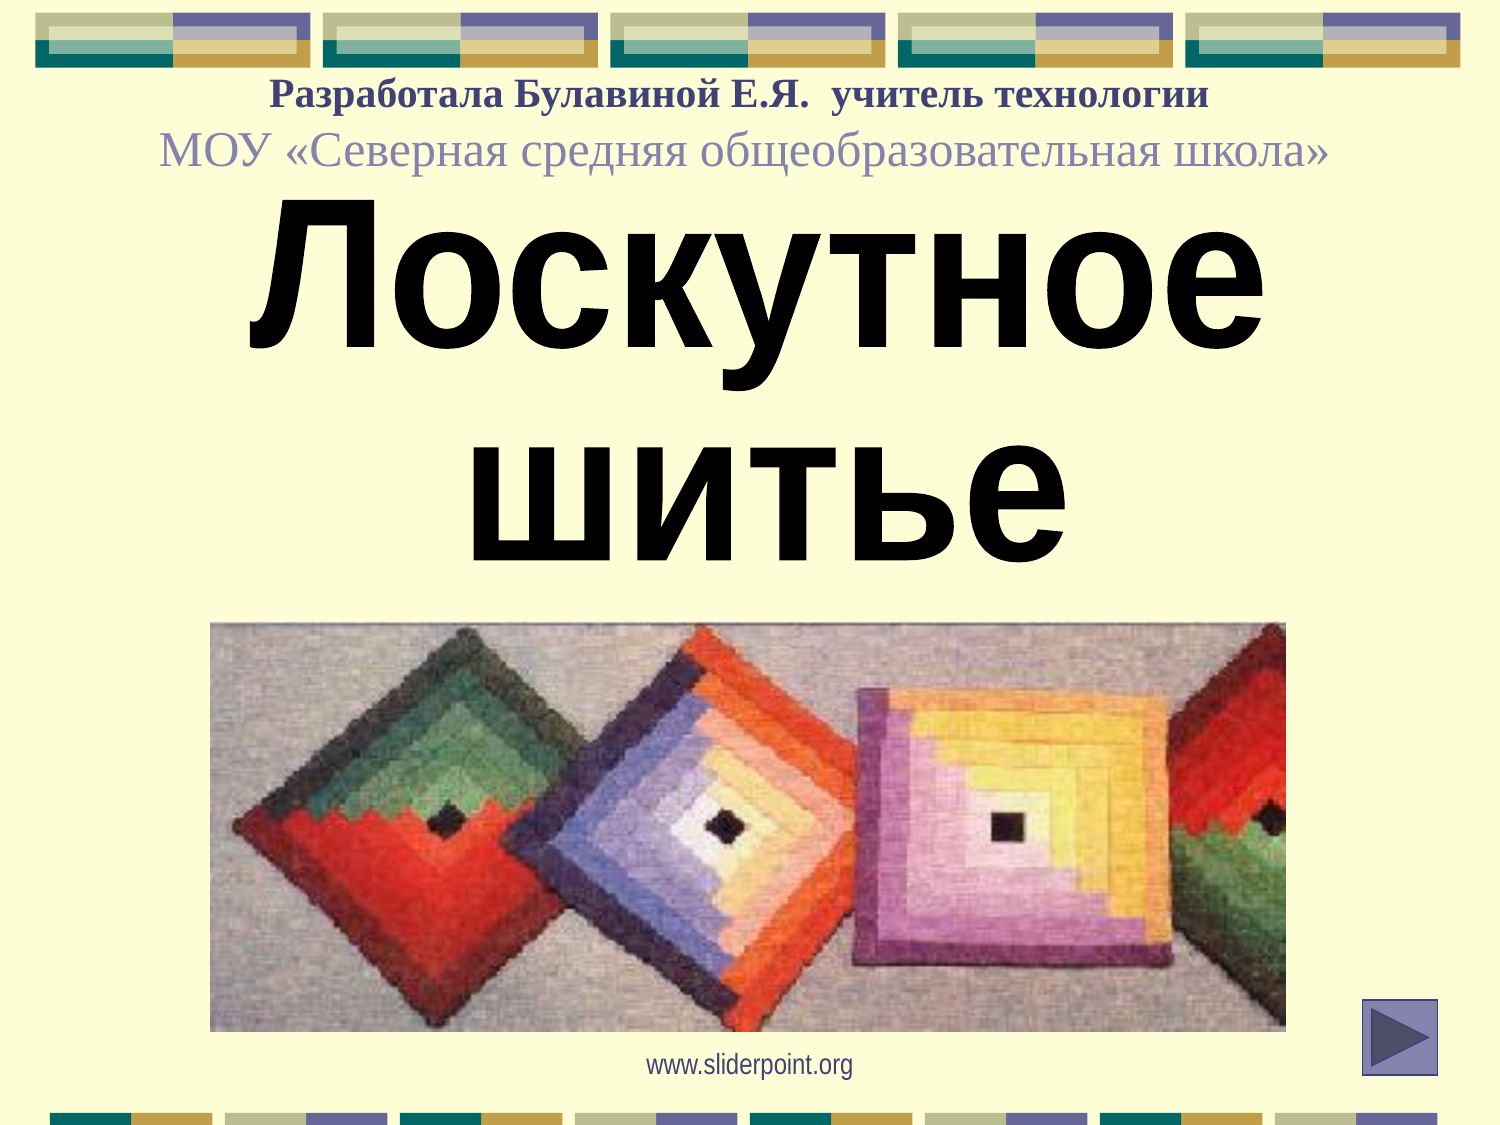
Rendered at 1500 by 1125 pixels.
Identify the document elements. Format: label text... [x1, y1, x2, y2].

footer www.sliderpoint.org [512, 1040, 988, 1088]
text_box [1362, 999, 1438, 1075]
picture [210, 620, 1287, 1032]
text_box Разработала Булавиной Е.Я. учитель технологии МОУ «Северная средняя общеобразовательная школа» [143, 58, 1346, 184]
